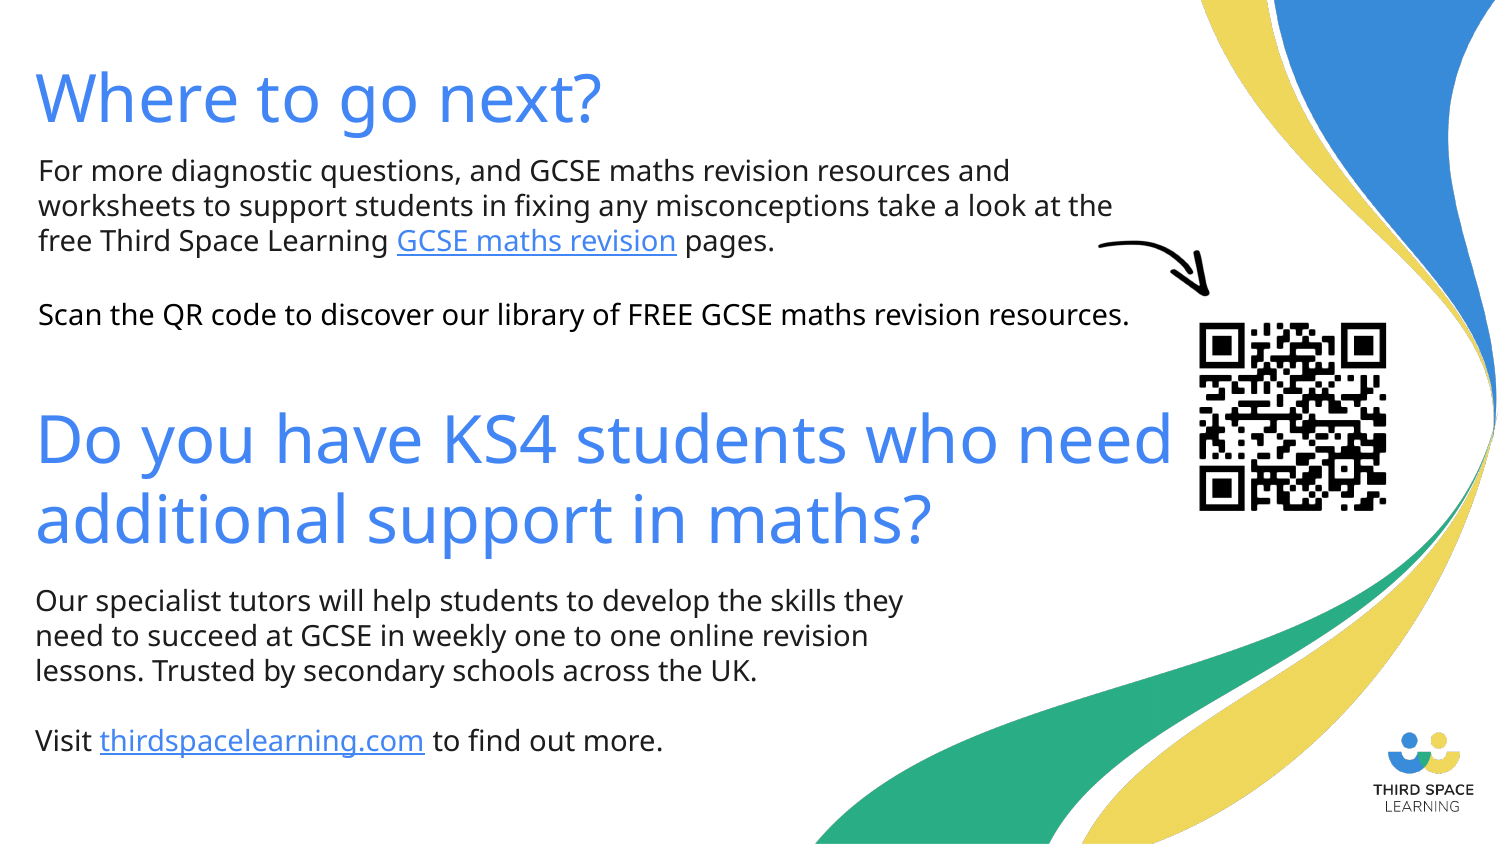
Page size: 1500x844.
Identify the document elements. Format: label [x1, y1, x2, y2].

picture [815, 0, 1499, 844]
